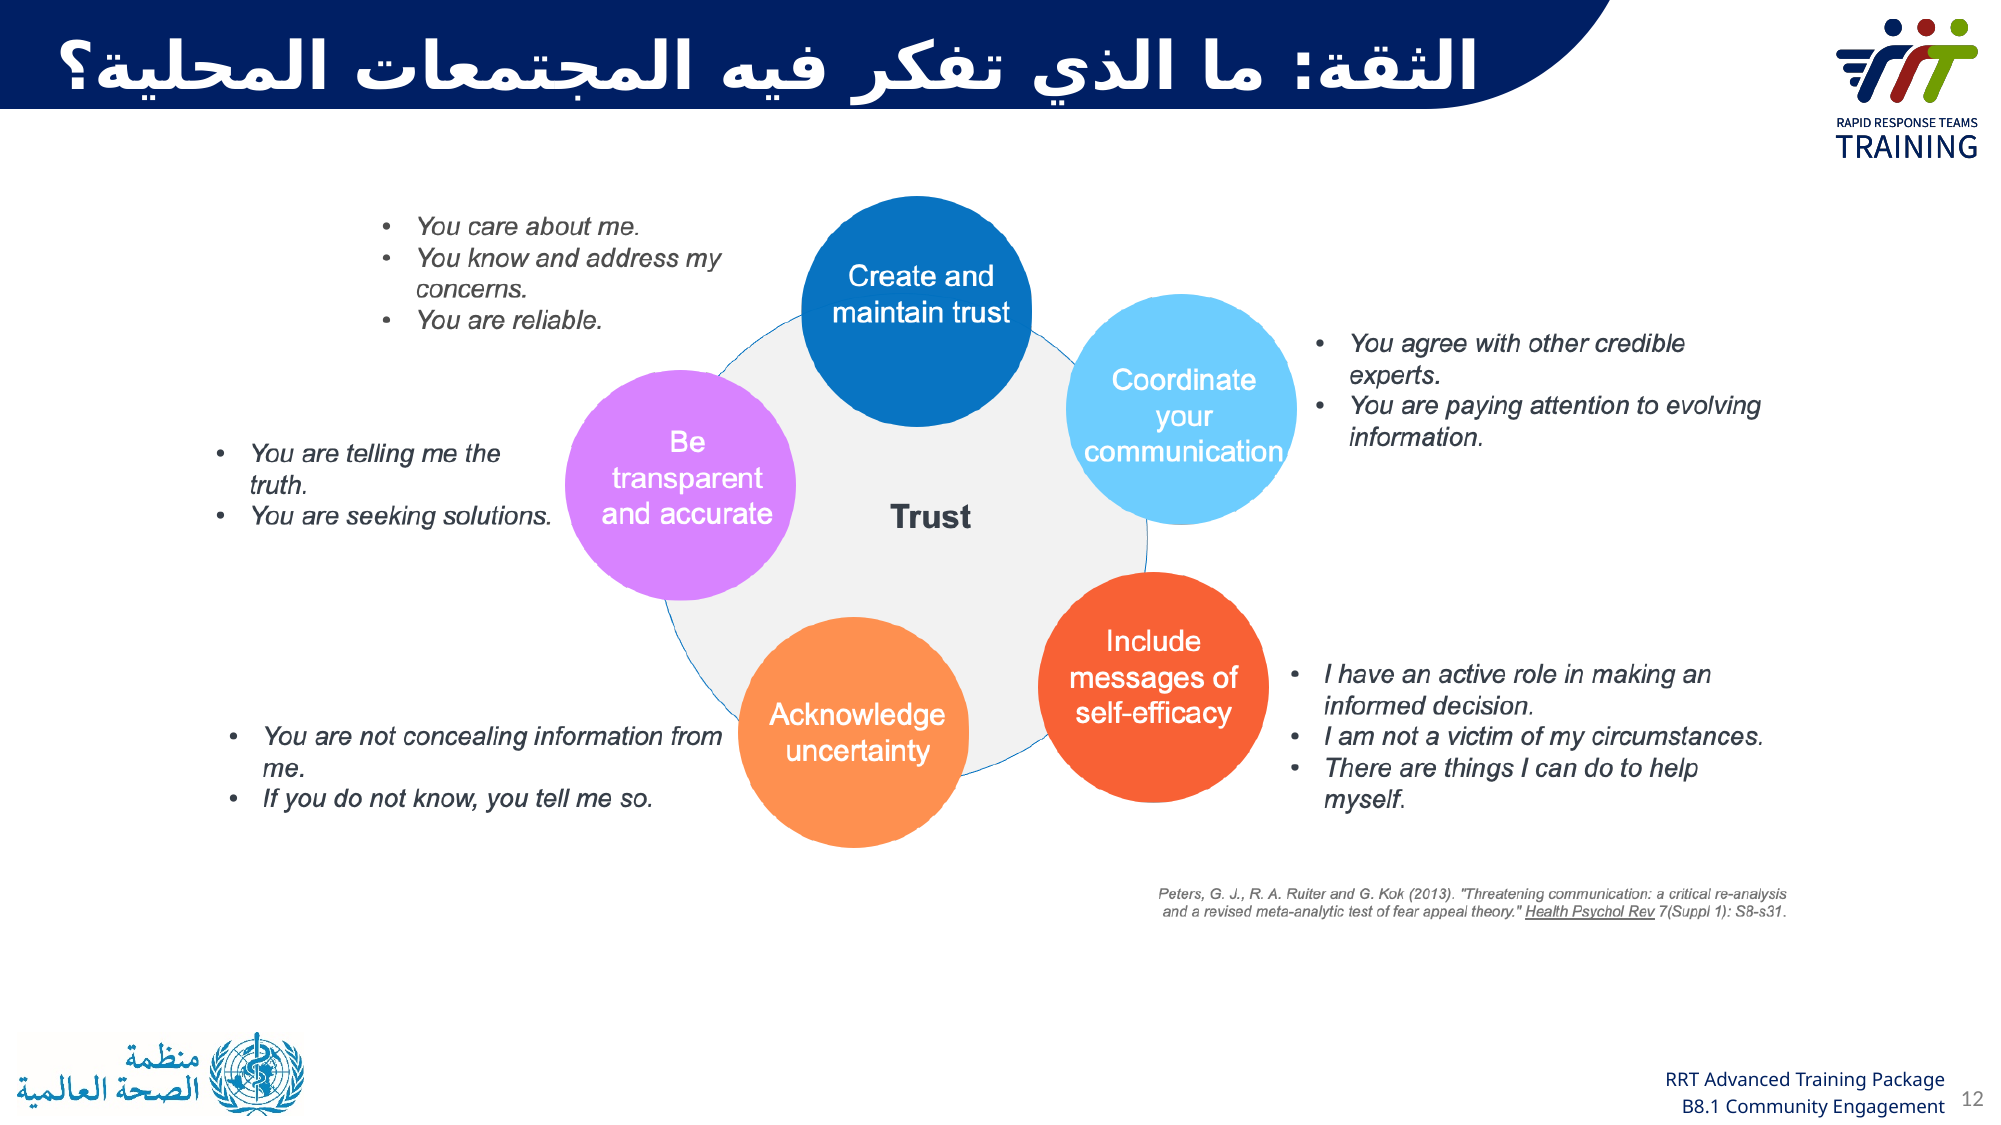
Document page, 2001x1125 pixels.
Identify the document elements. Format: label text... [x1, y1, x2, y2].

picture [201, 196, 1799, 929]
picture [17, 1032, 304, 1116]
picture [0, 0, 1636, 109]
picture [1835, 19, 1978, 167]
text_box الثقة: ما الذي تفكر فيه المجتمعات المحلية؟ [22, 15, 1490, 122]
